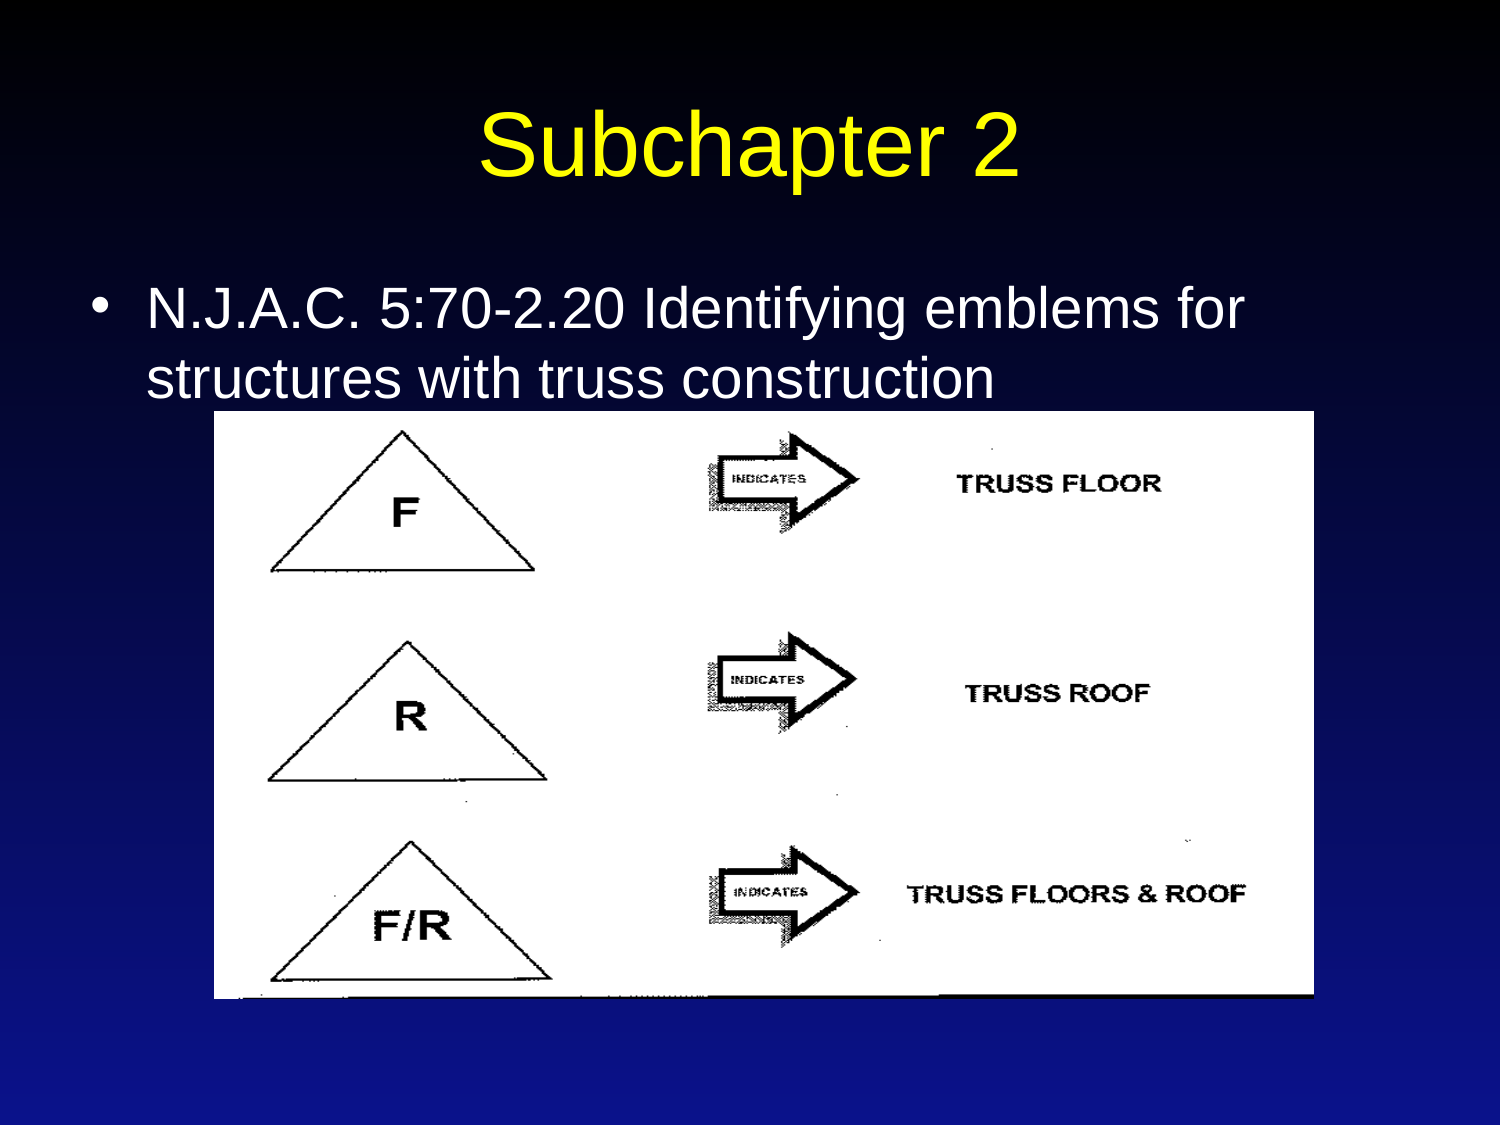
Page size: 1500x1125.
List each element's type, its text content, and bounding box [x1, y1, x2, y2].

title Subchapter 2 [75, 45, 1425, 234]
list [213, 410, 1314, 999]
list N.J.A.C. 5:70-2.20 Identifying emblems for structures with truss construction [75, 262, 1412, 435]
